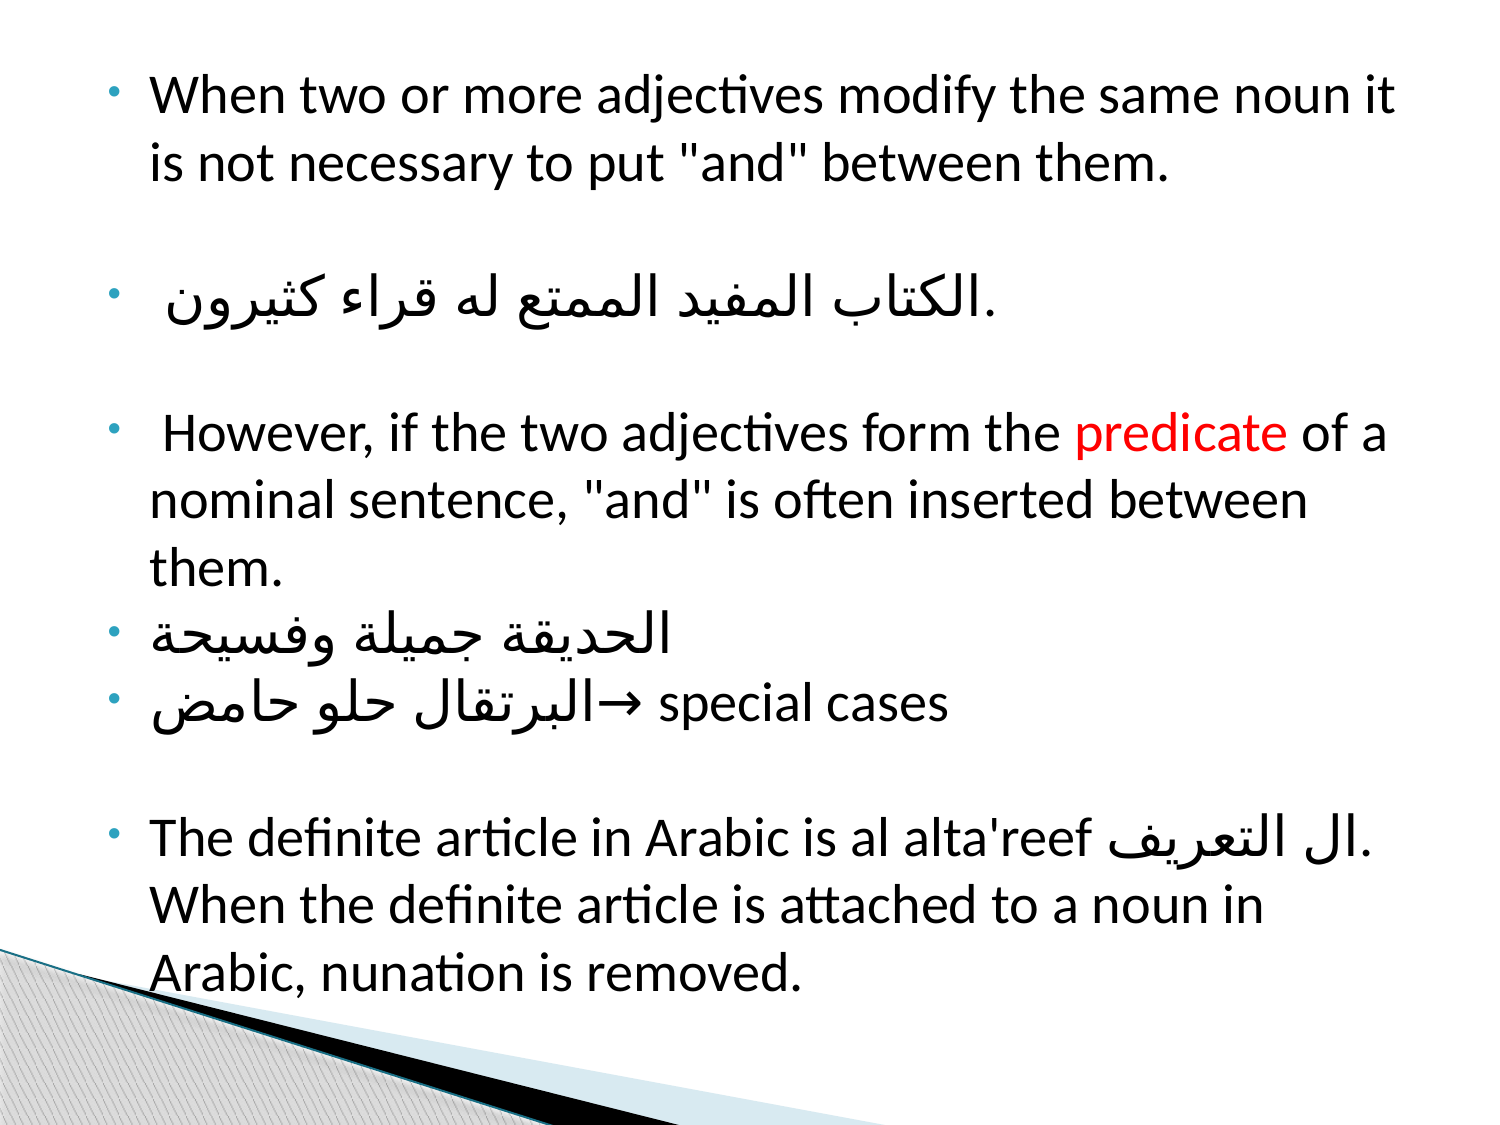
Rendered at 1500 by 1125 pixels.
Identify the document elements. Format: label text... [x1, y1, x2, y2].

list When two or more adjectives modify the same noun it is not necessary to put "and" between them. الكتاب المفيد الممتع له قراء كثيرون. However, if the two adjectives form the predicate of a nominal sentence, "and" is often inserted between them. الحديقة جميلة وفسيحة البرتقال حلو حامض→ special cases The definite article in Arabic is al alta'reef ال التعريف. When the definite article is attached to a noun in Arabic, nunation is removed. [75, 50, 1425, 1063]
